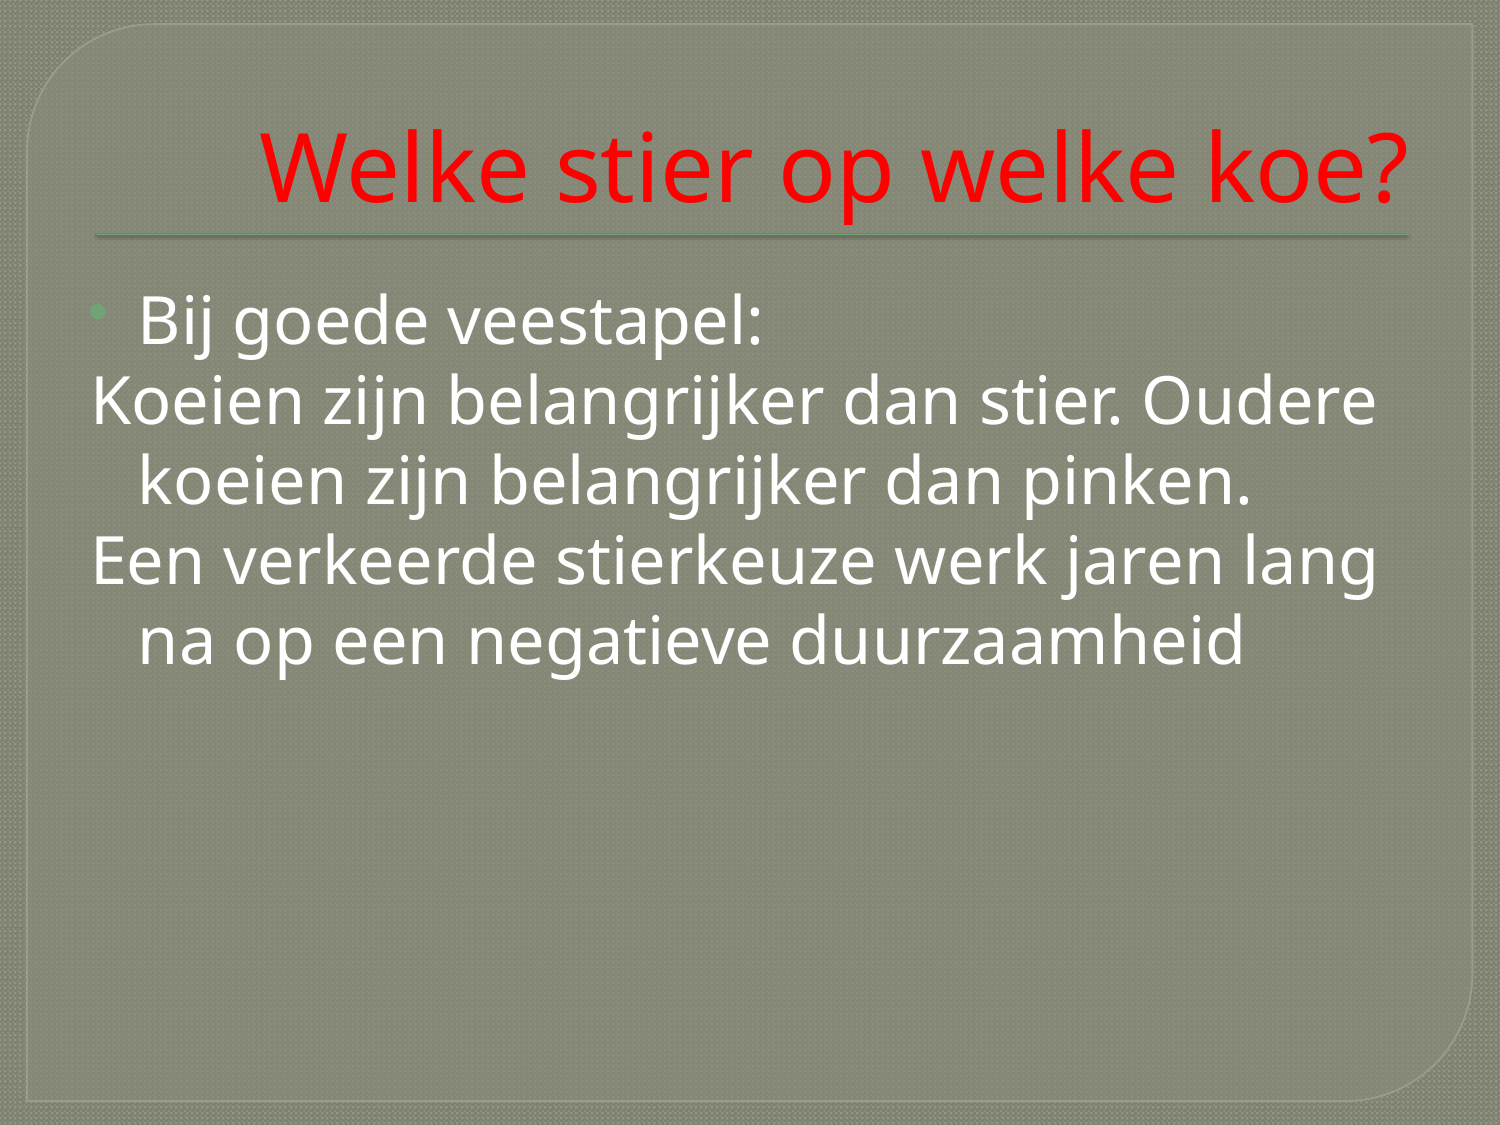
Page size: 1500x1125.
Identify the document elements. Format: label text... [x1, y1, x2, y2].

title Welke stier op welke koe? [75, 41, 1425, 230]
list Bij goede veestapel: Koeien zijn belangrijker dan stier. Oudere koeien zijn belangrijker dan pinken. Een verkeerde stierkeuze werk jaren lang na op een negatieve duurzaamheid [74, 269, 1426, 1013]
